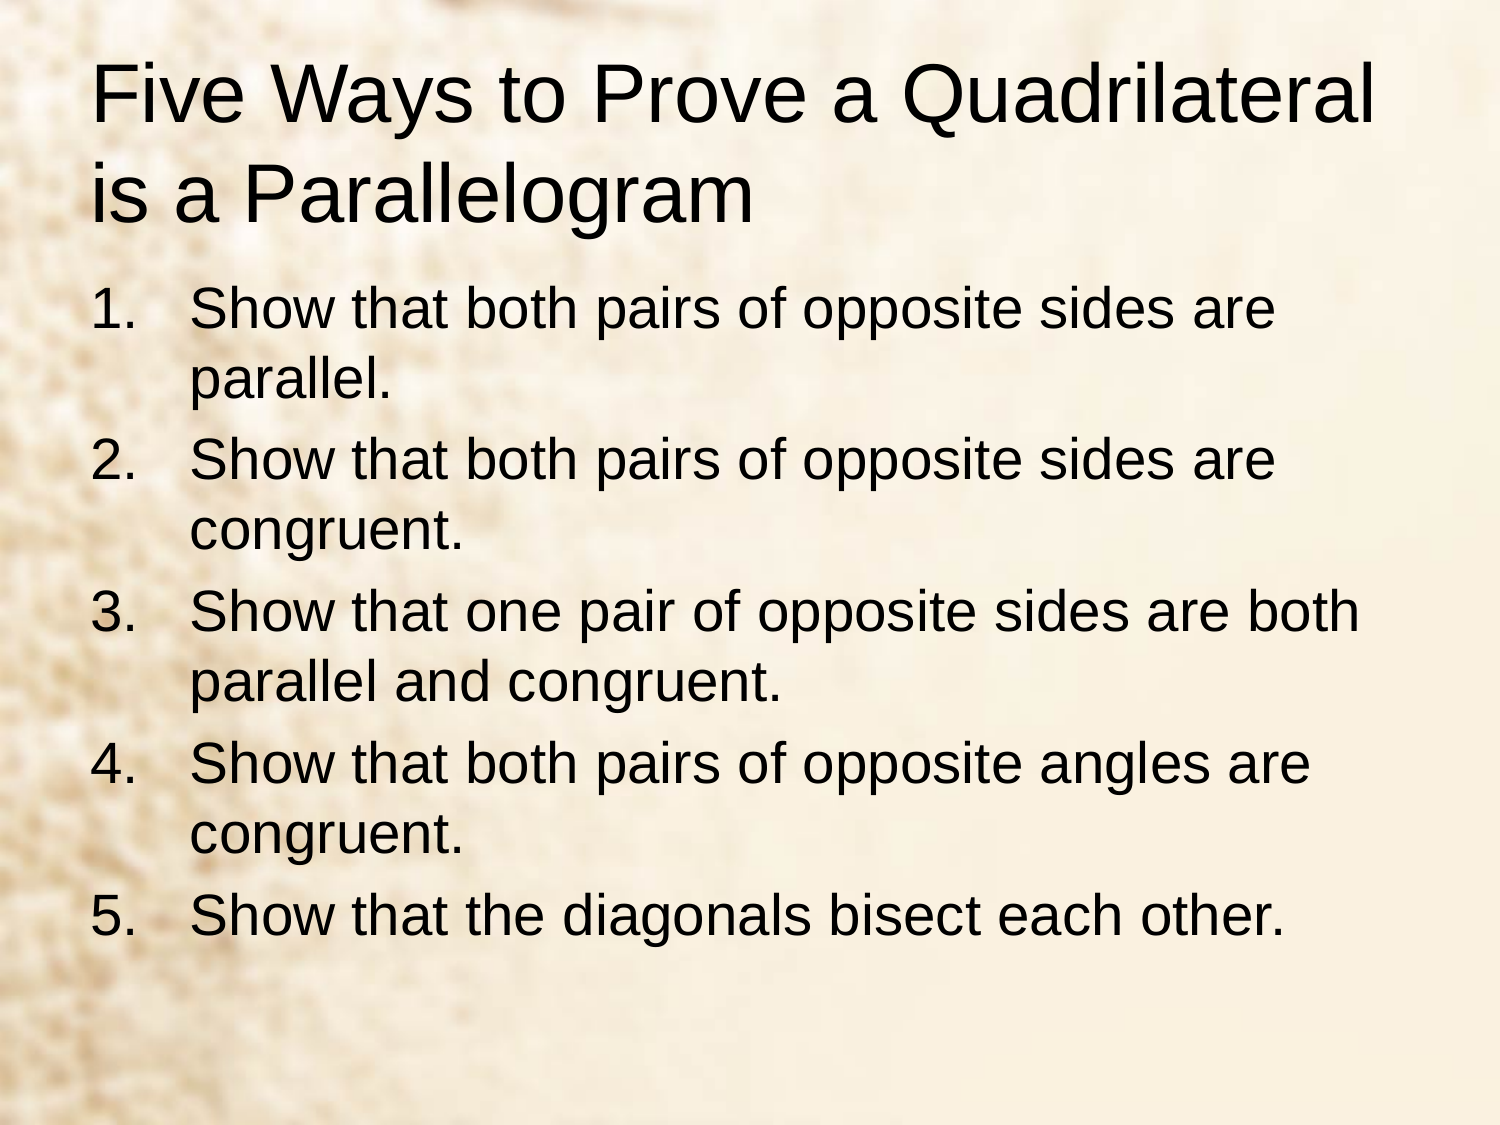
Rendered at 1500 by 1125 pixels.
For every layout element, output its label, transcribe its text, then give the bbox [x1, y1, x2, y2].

title Five Ways to Prove a Quadrilateral is a Parallelogram [74, 44, 1426, 233]
picture [0, 0, 1500, 1125]
list Show that both pairs of opposite sides are parallel. Show that both pairs of opposite sides are congruent. Show that one pair of opposite sides are both parallel and congruent. Show that both pairs of opposite angles are congruent. Show that the diagonals bisect each other. [74, 262, 1426, 1006]
